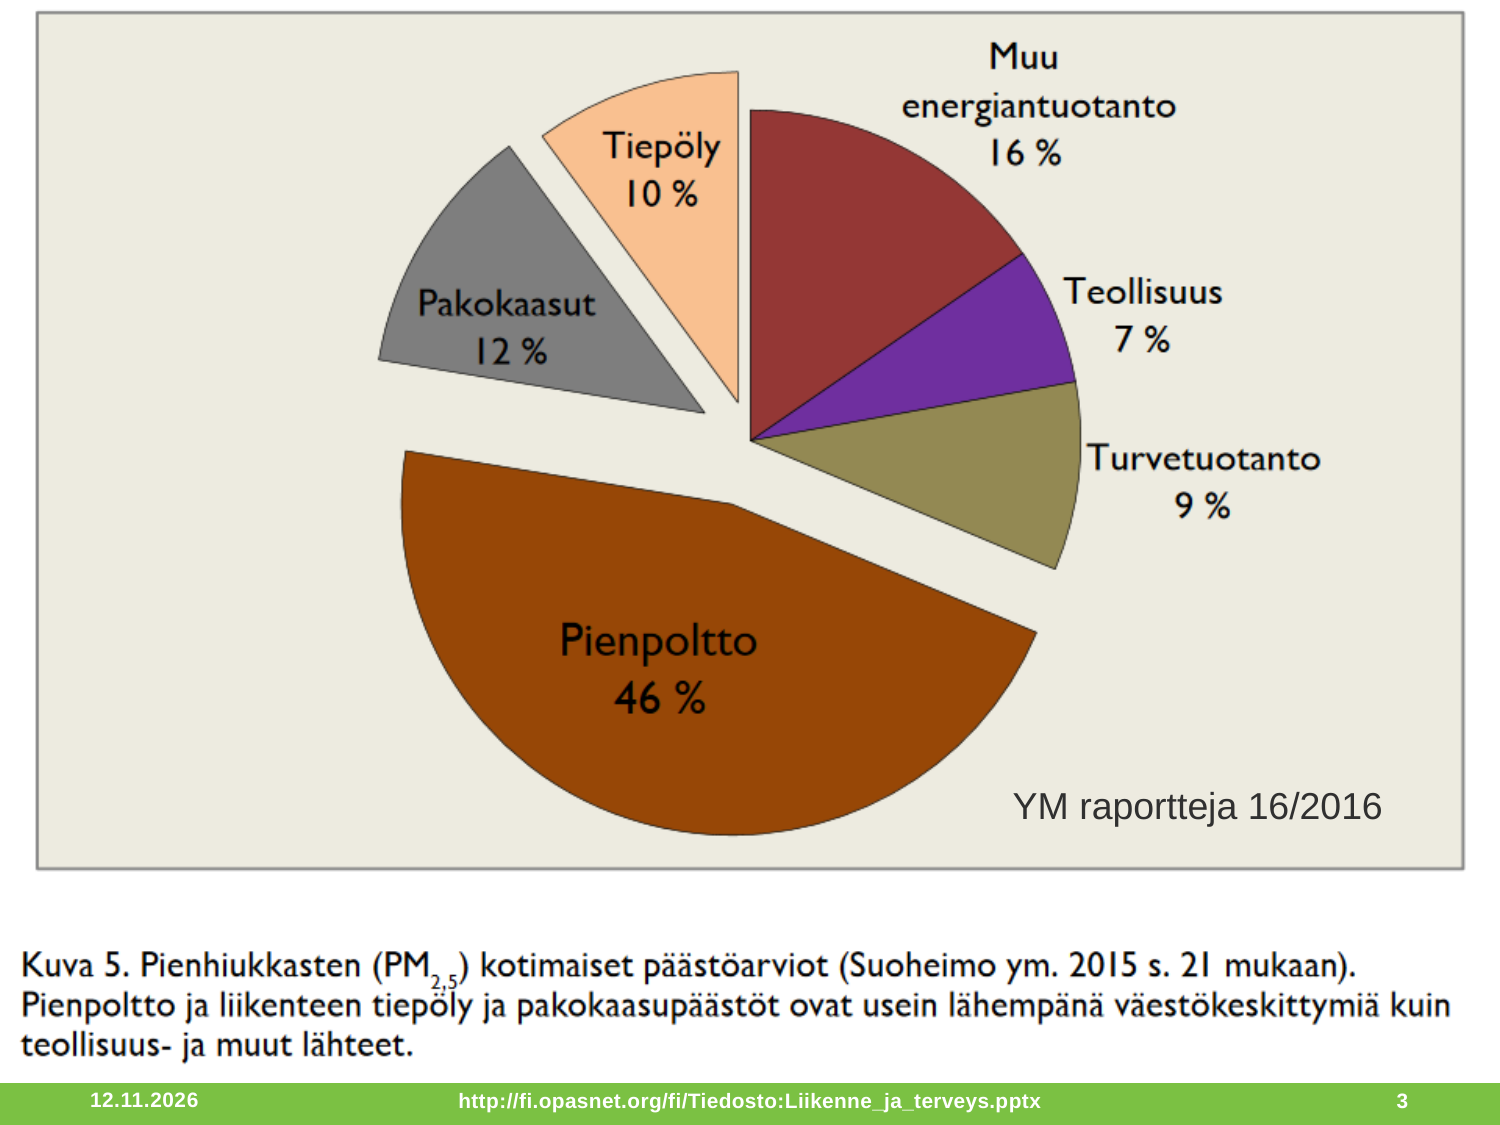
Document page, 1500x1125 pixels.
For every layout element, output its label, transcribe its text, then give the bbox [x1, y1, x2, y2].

slide_number 3 [1245, 1091, 1424, 1118]
footer http://fi.opasnet.org/fi/Tiedosto:Liikenne_ja_terveys.pptx [253, 1091, 1245, 1118]
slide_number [74, 1091, 253, 1118]
picture [0, 0, 1500, 1083]
